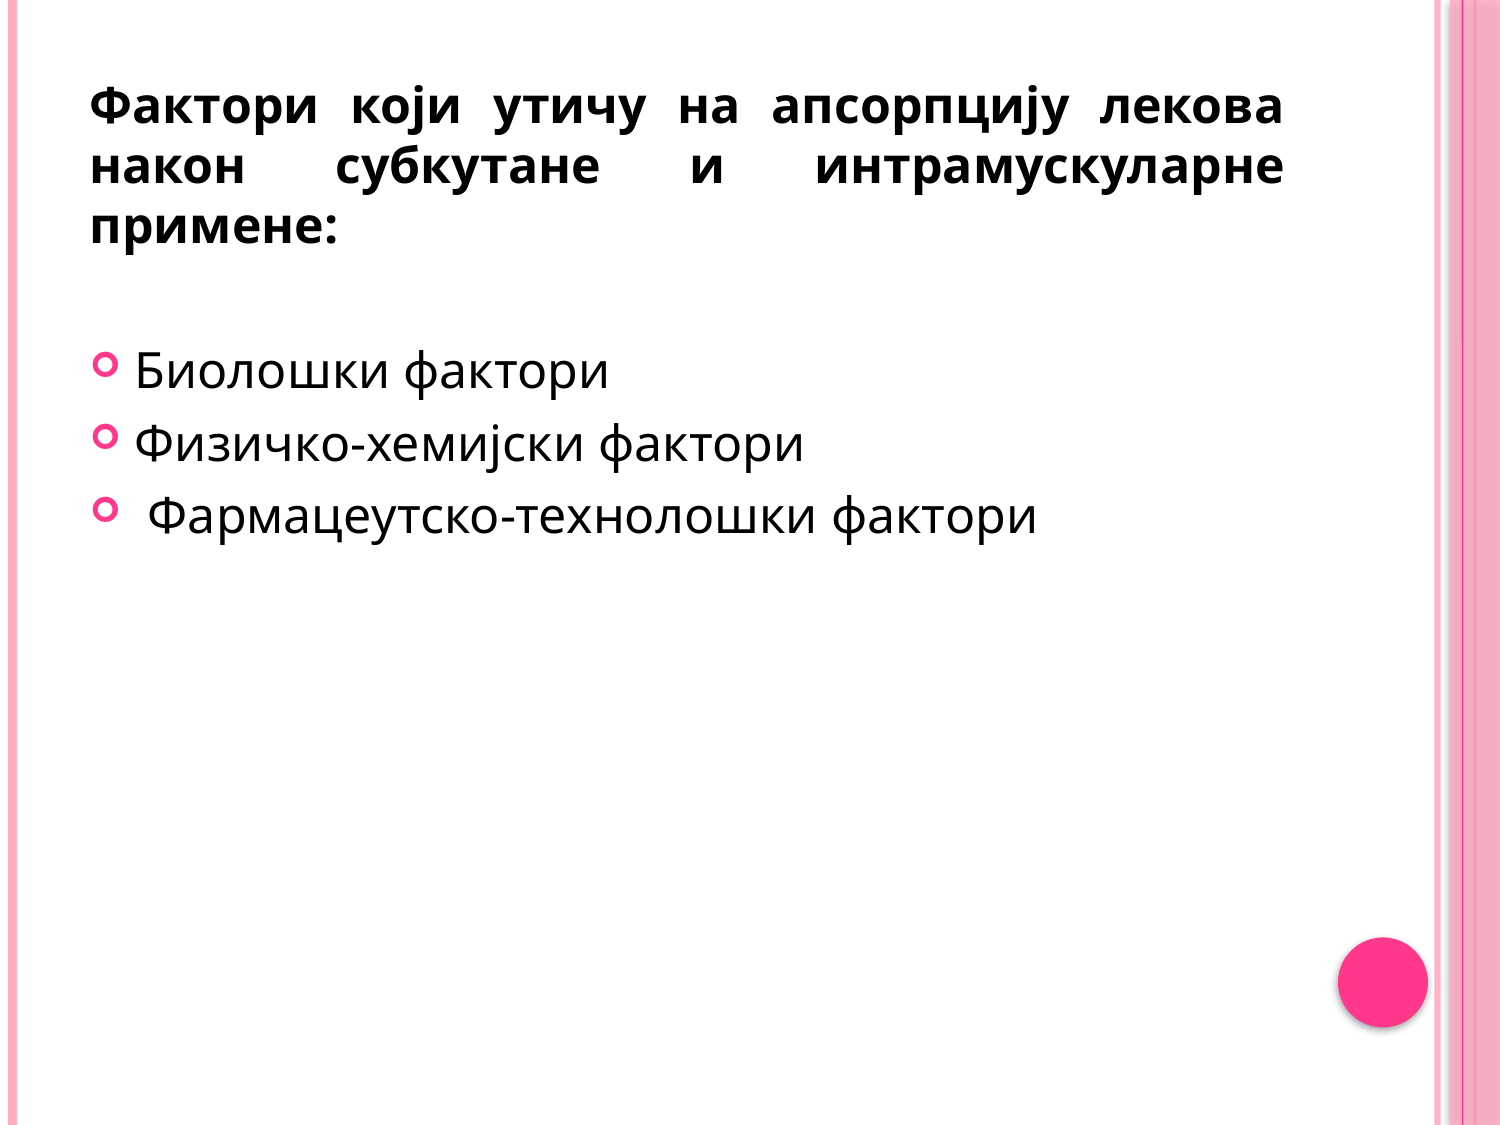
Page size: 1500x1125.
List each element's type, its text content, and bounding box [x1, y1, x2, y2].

list Фактори који утичу на апсорпцију лекова након субкутане и интрамускуларне примене: Биолошки фактори Физичко-хемијски фактори Фармацеутско-технолошки фактори [75, 66, 1300, 1062]
